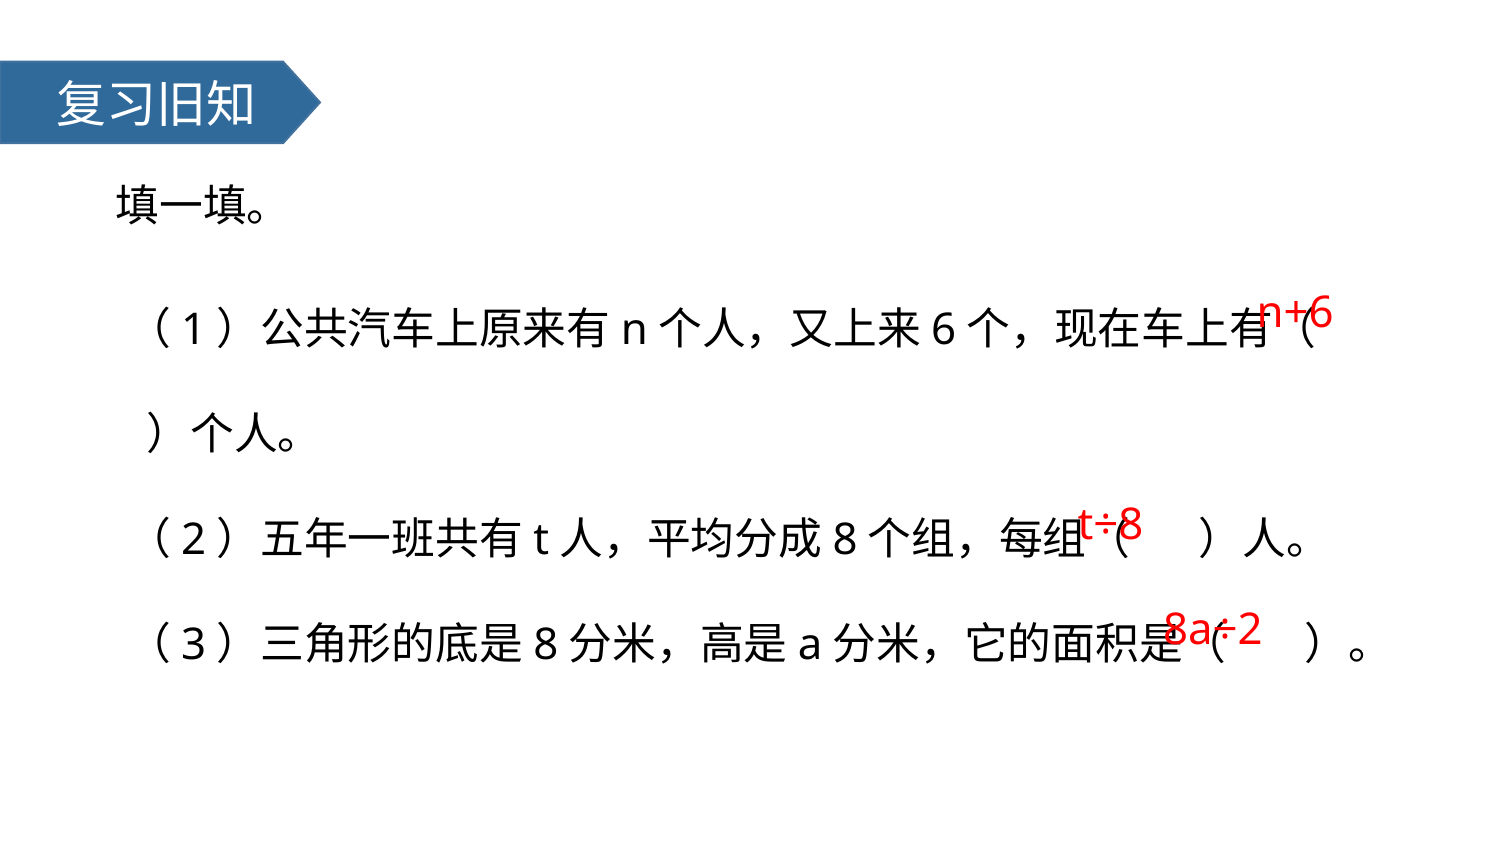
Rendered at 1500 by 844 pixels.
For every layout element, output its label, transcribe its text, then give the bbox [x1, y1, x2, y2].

text_box 填一填。 [104, 172, 303, 237]
text_box 复习旧知 [0, 61, 320, 144]
text_box t÷8 [1066, 490, 1181, 554]
text_box n+6 [1245, 278, 1360, 342]
text_box （1）公共汽车上原来有n个人，又上来6个，现在车上有（ ）个人。 （2）五年一班共有t人，平均分成8个组，每组（ ）人。 （3）三角形的底是8分米，高是a分米，它的面积是（ ）。 [115, 242, 1368, 674]
text_box 8a÷2 [1151, 595, 1315, 659]
